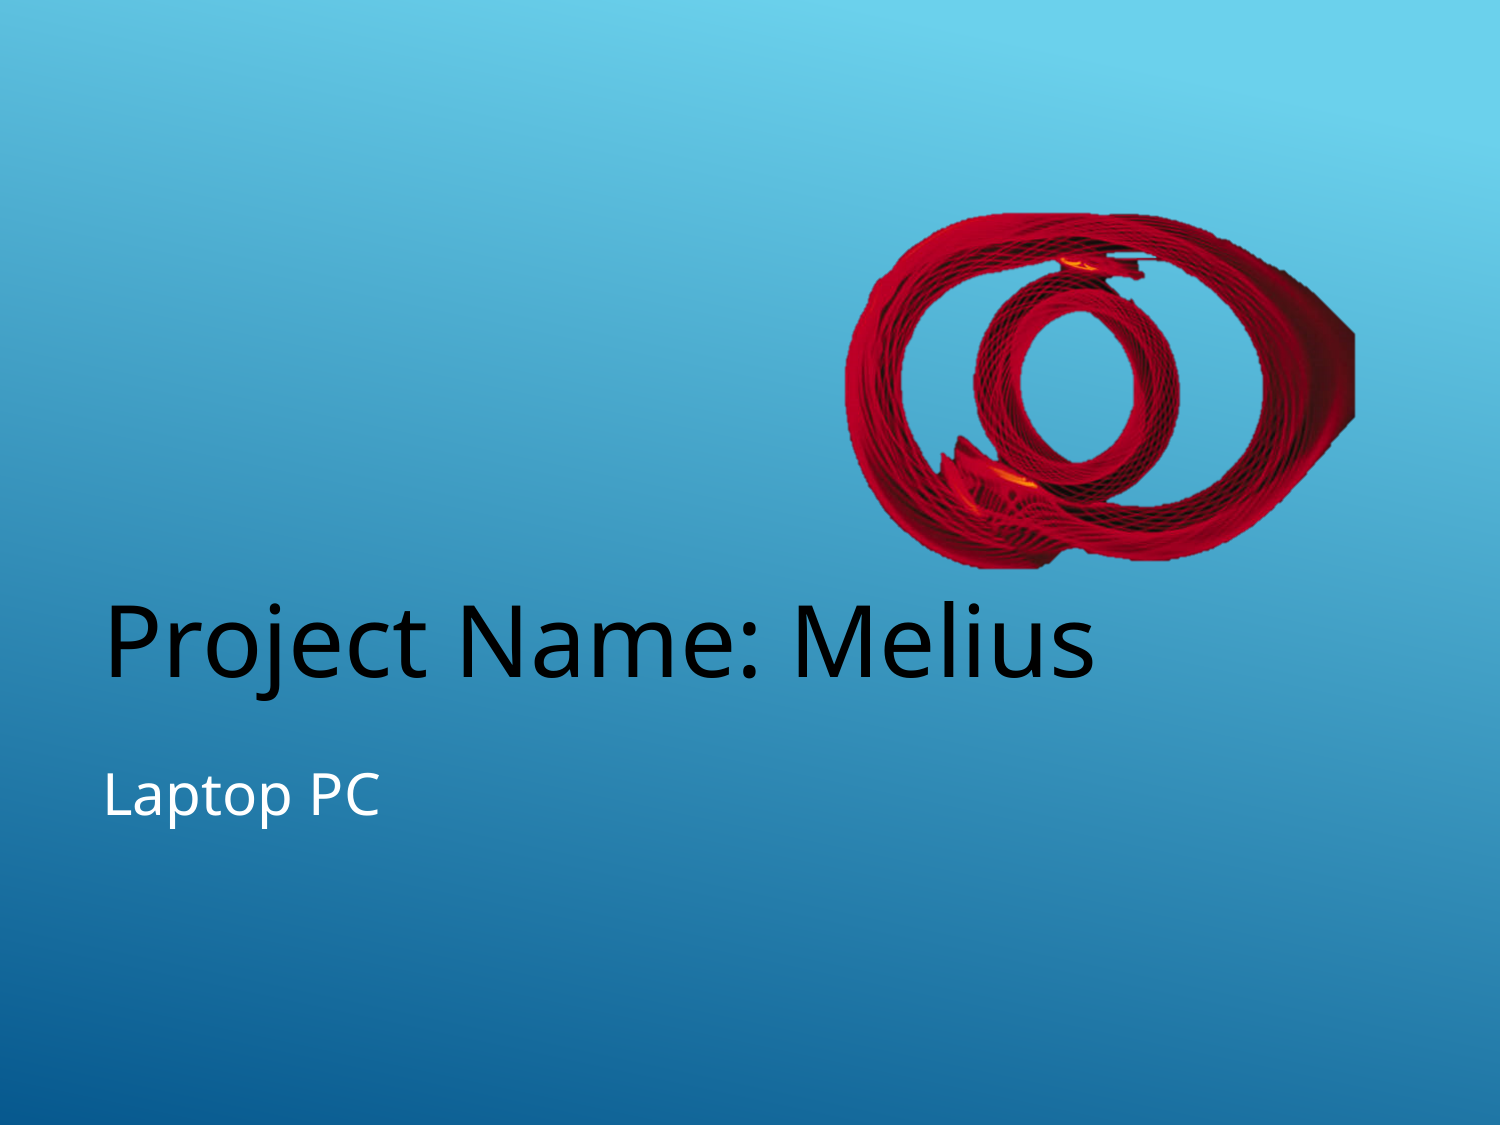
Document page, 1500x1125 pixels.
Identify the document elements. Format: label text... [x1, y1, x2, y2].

list Laptop PC [87, 736, 1138, 988]
title Project Name: Melius [87, 324, 1138, 706]
picture [762, 174, 1363, 573]
